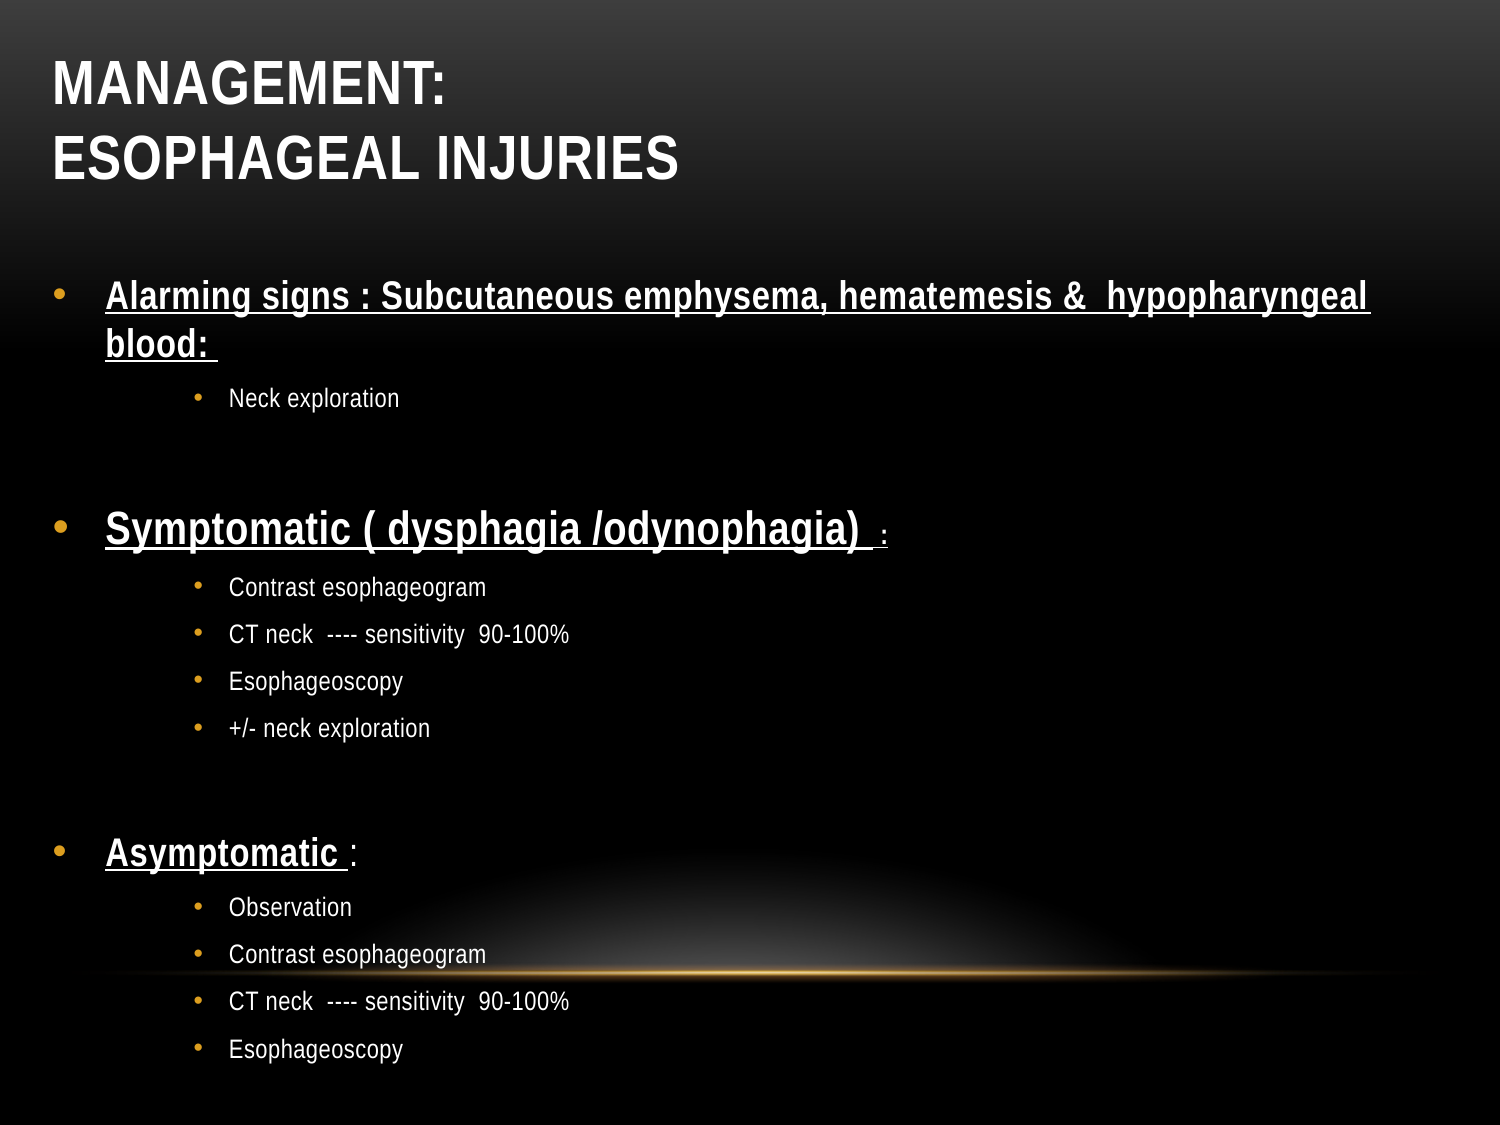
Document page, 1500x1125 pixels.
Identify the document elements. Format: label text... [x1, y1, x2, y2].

picture [0, 0, 1500, 1125]
title Management: esophageal injuries [37, 12, 1488, 200]
list Alarming signs : Subcutaneous emphysema, hematemesis & hypopharyngeal blood: Neck exploration Symptomatic ( dysphagia /odynophagia) : Contrast esophageogram CT neck ---- sensitivity 90-100% Esophageoscopy +/- neck exploration Asymptomatic : Observation Contrast esophageogram CT neck ---- sensitivity 90-100% Esophageoscopy [37, 262, 1425, 1075]
